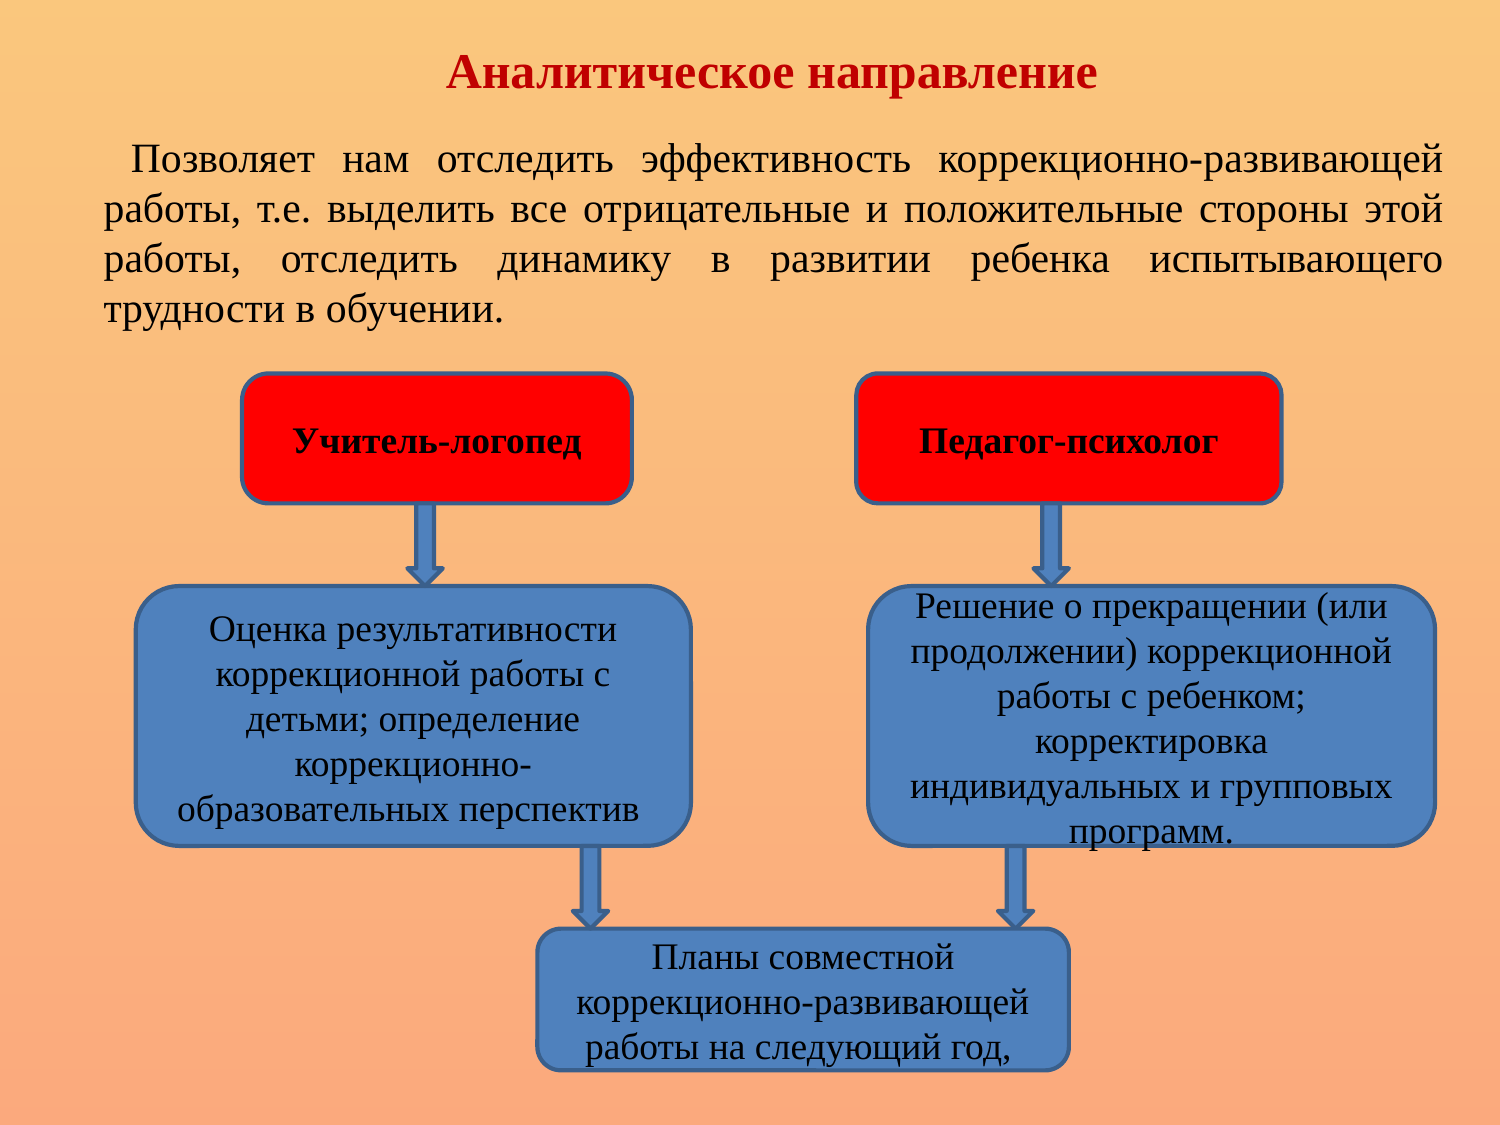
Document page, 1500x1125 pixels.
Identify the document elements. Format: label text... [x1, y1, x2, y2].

text_box Аналитическое направление [431, 30, 1187, 106]
text_box [570, 843, 611, 931]
text_box Планы совместной коррекционно-развивающей работы на следующий год, [535, 926, 1071, 1073]
text_box Учитель-логопед [239, 371, 634, 506]
text_box Решение о прекращении (или продолжении) коррекционной работы с ребенком; корректировка индивидуальных и групповых программ. [866, 583, 1438, 849]
text_box Позволяет нам отследить эффективность коррекционно-развивающей работы, т.е. выделить все отрицательные и положительные стороны этой работы, отследить динамику в развитии ребенка испытывающего трудности в обучении. [88, 123, 1459, 339]
text_box Педагог-психолог [854, 371, 1284, 506]
text_box [1031, 501, 1071, 589]
text_box [995, 843, 1036, 926]
text_box [405, 501, 445, 589]
text_box Оценка результативности коррекционной работы с детьми; определение коррекционно-образовательных перспектив [133, 583, 694, 849]
